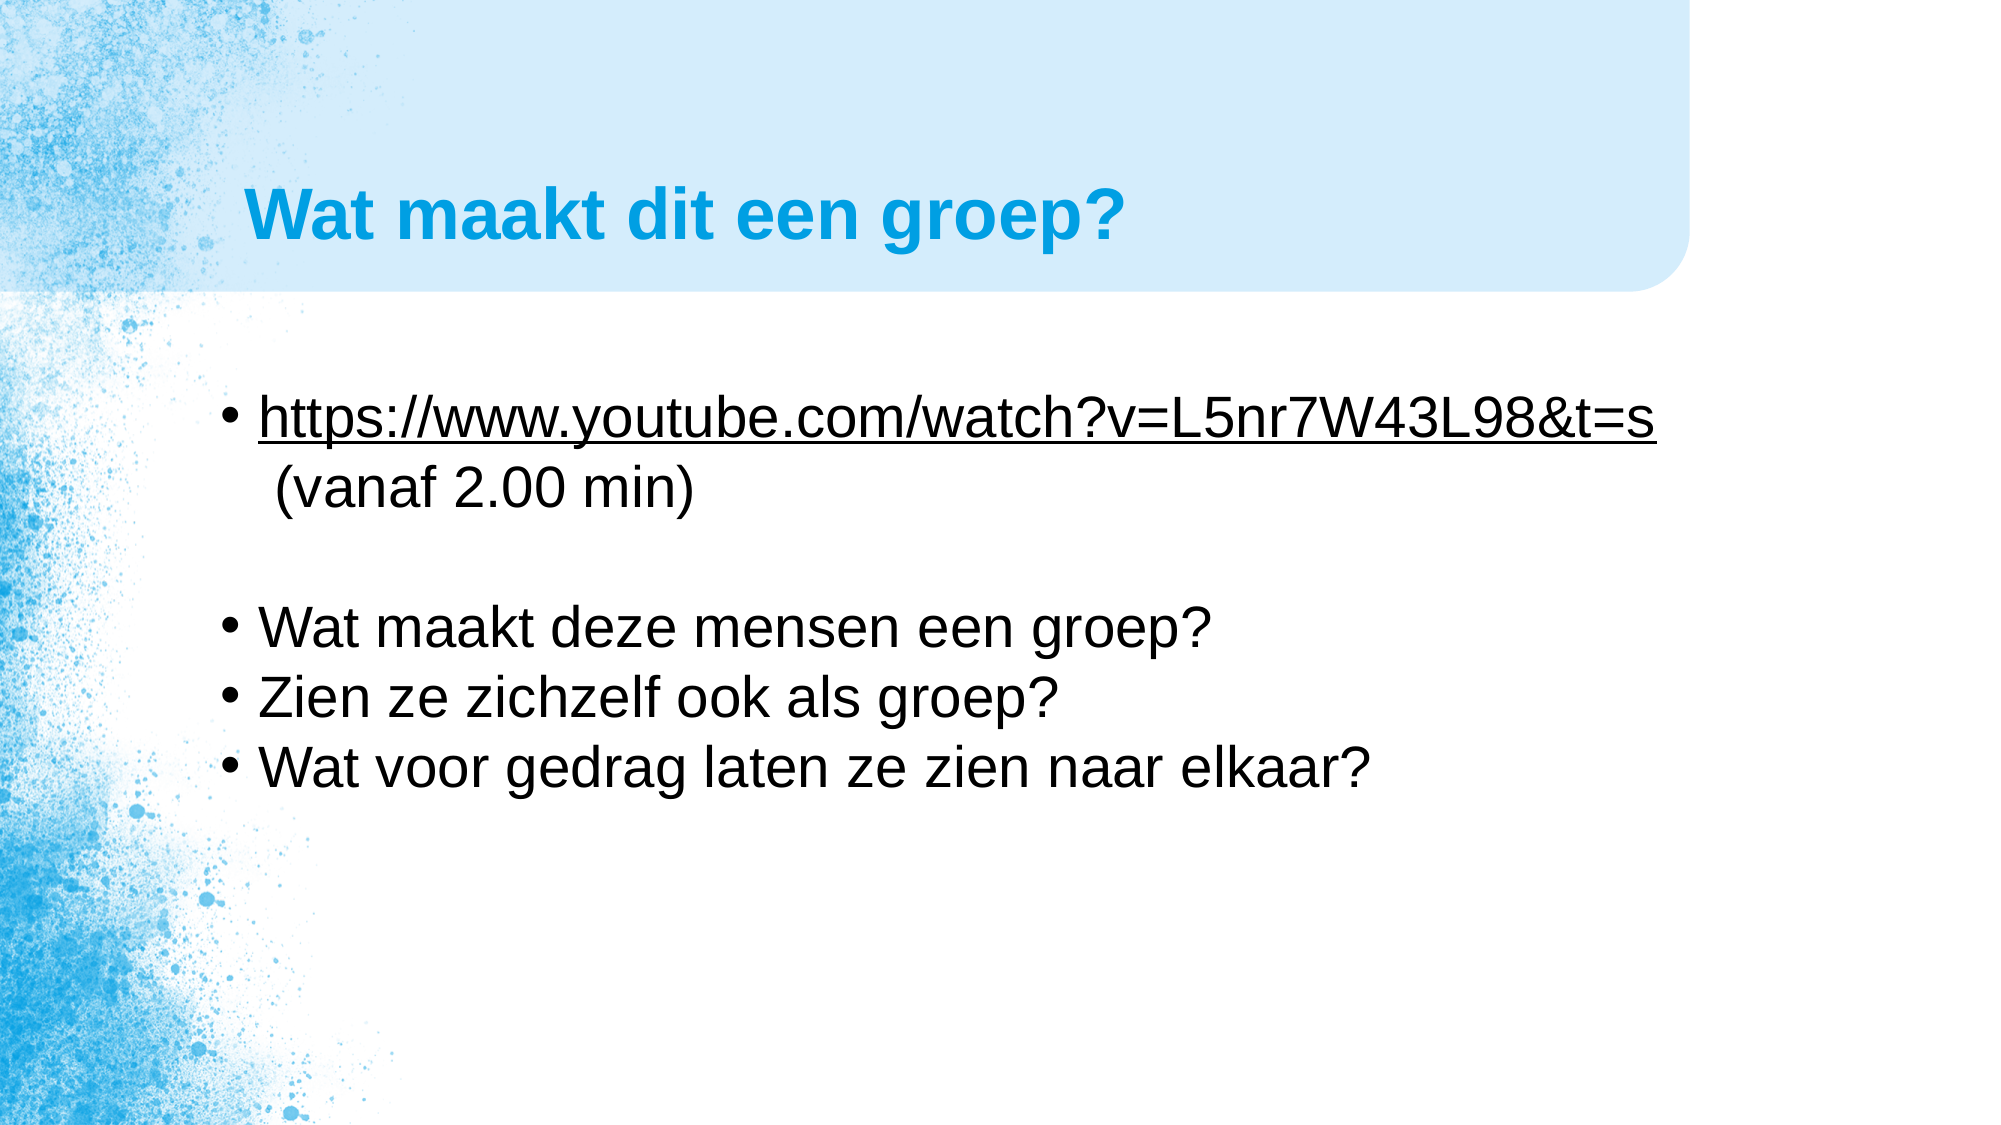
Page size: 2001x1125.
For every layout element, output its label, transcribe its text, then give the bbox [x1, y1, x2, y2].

list https://www.youtube.com/watch?v=L5nr7W43L98&t=s (vanaf 2.00 min) Wat maakt deze mensen een groep? Zien ze zichzelf ook als groep? Wat voor gedrag laten ze zien naar elkaar? [220, 379, 1809, 1063]
picture [0, 0, 415, 1125]
title Wat maakt dit een groep? [244, 66, 1582, 255]
